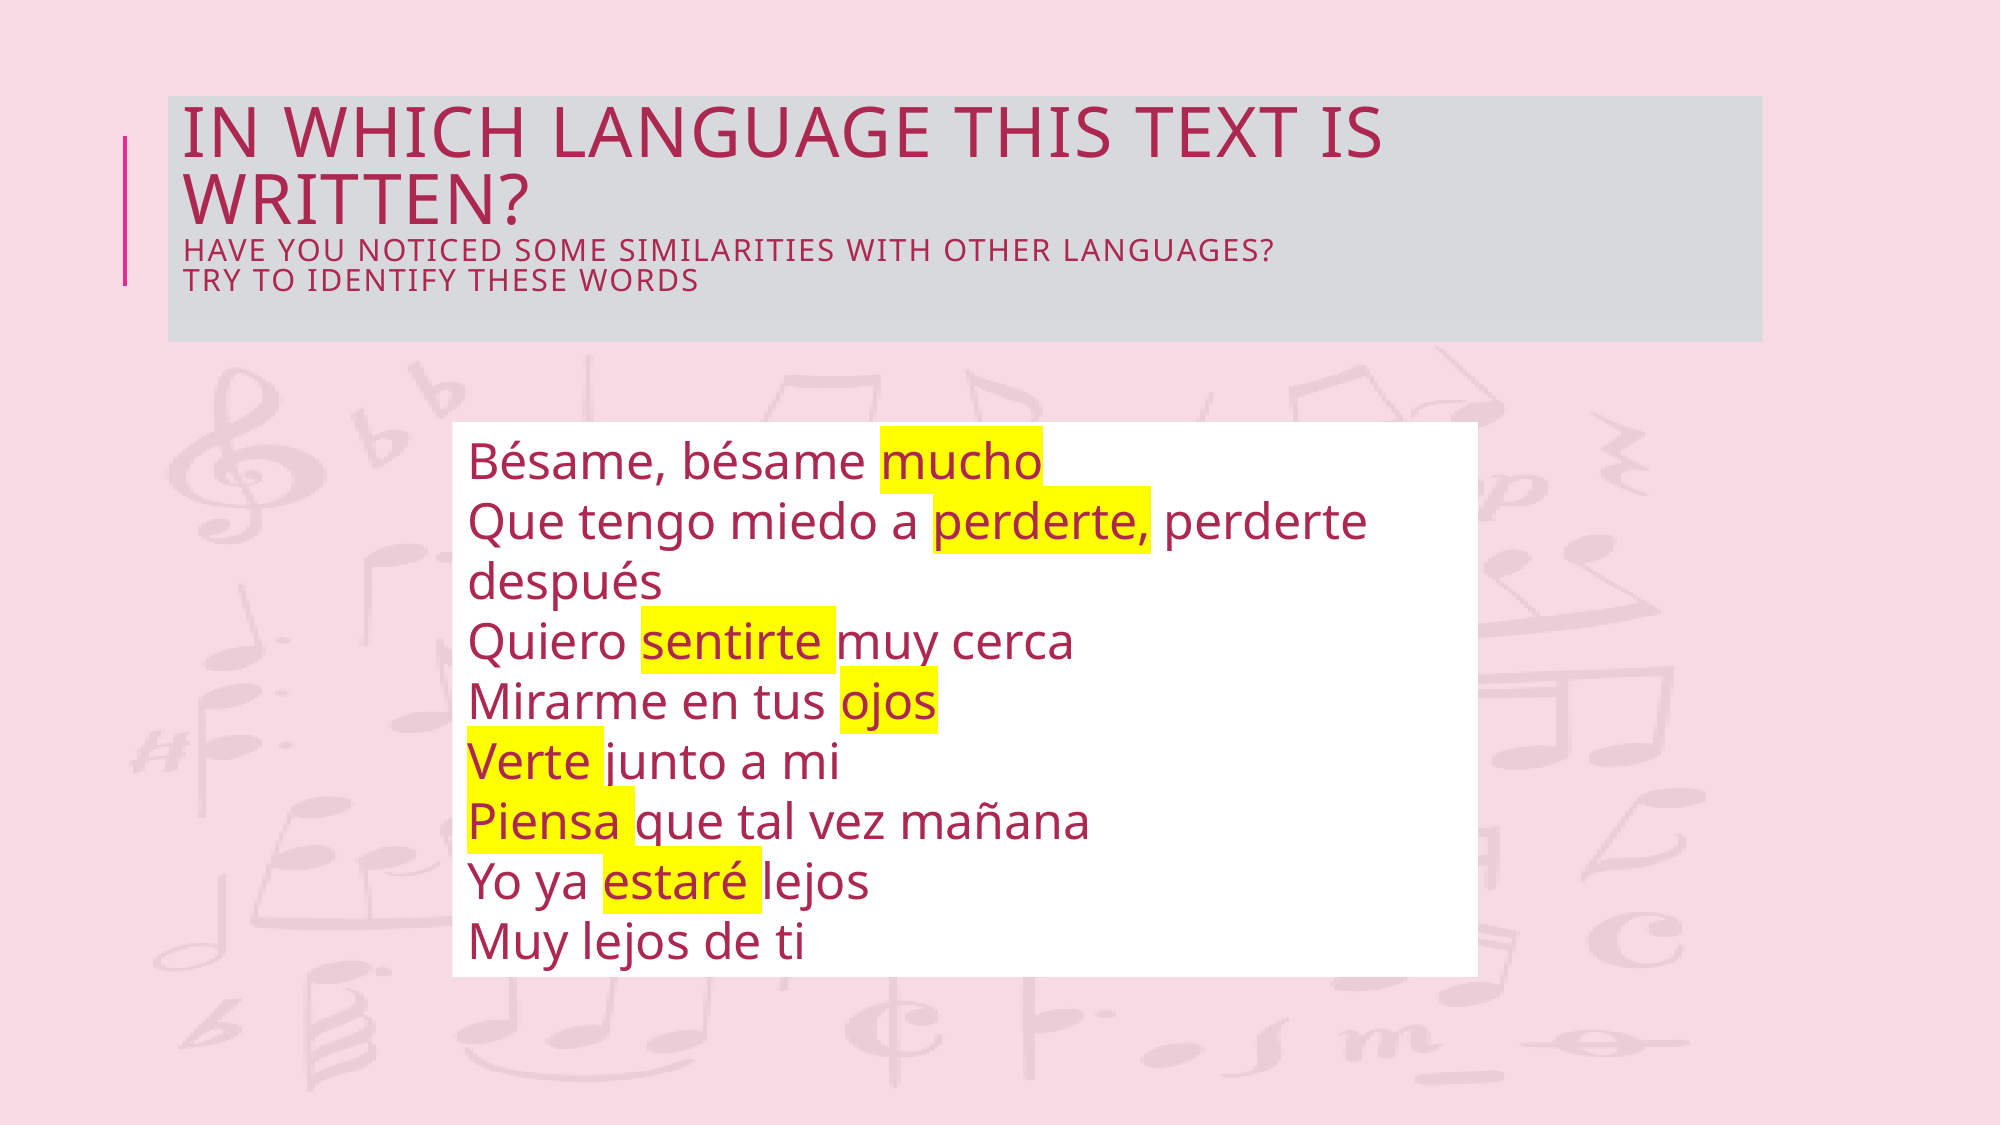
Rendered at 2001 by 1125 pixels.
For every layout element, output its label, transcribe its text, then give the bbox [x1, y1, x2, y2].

title In which language this text is written? Have you noticed some similarities with other languages? Try to identify these words [168, 96, 1763, 319]
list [81, 322, 1763, 1125]
